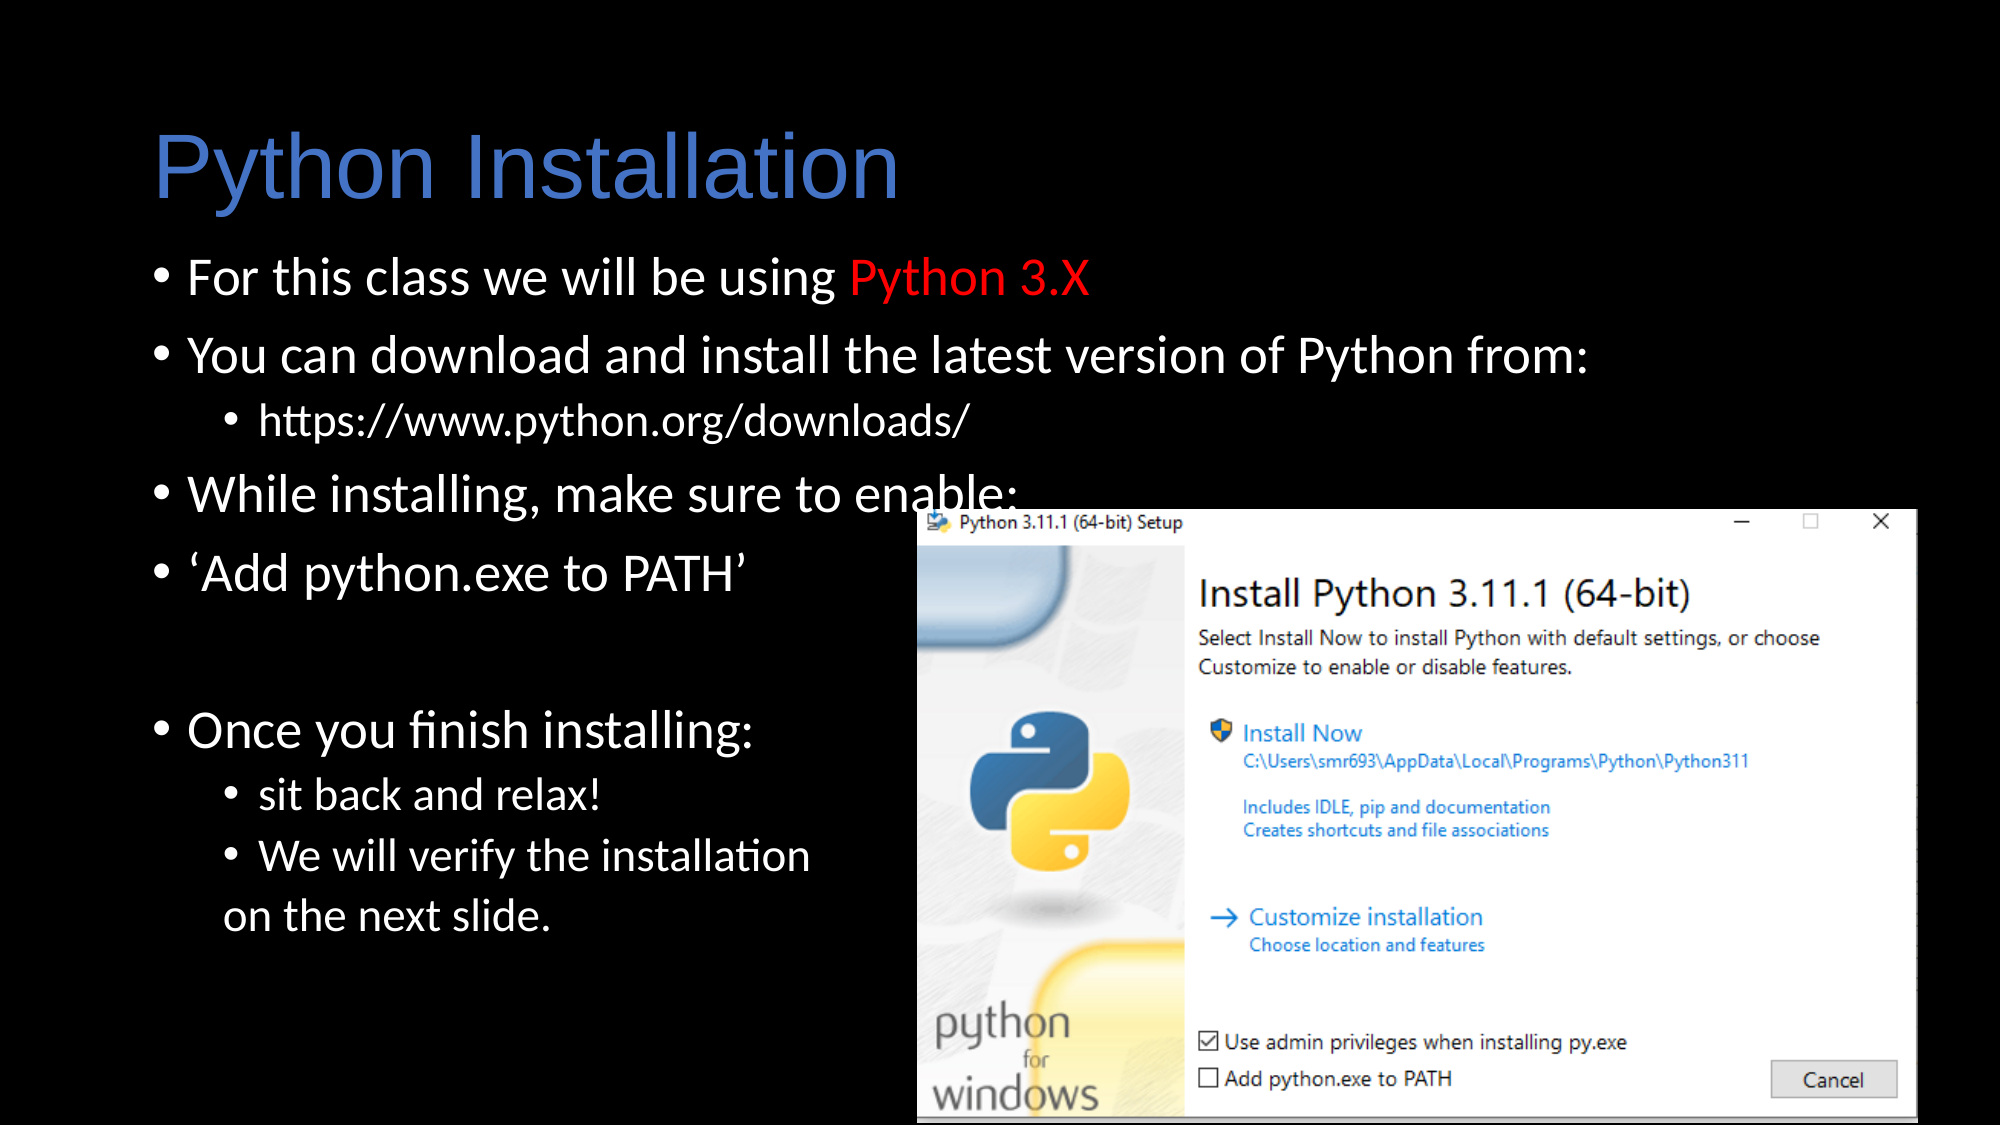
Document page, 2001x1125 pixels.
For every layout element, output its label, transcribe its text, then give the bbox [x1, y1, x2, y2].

title Python Installation [137, 59, 1863, 240]
picture [917, 509, 1918, 1123]
list For this class we will be using Python 3.X You can download and install the latest version of Python from: https://www.python.org/downloads/ While installing, make sure to enable: ‘Add python.exe to PATH’ Once you finish installing: sit back and relax! We will verify the installation on the next slide. [137, 240, 1863, 955]
